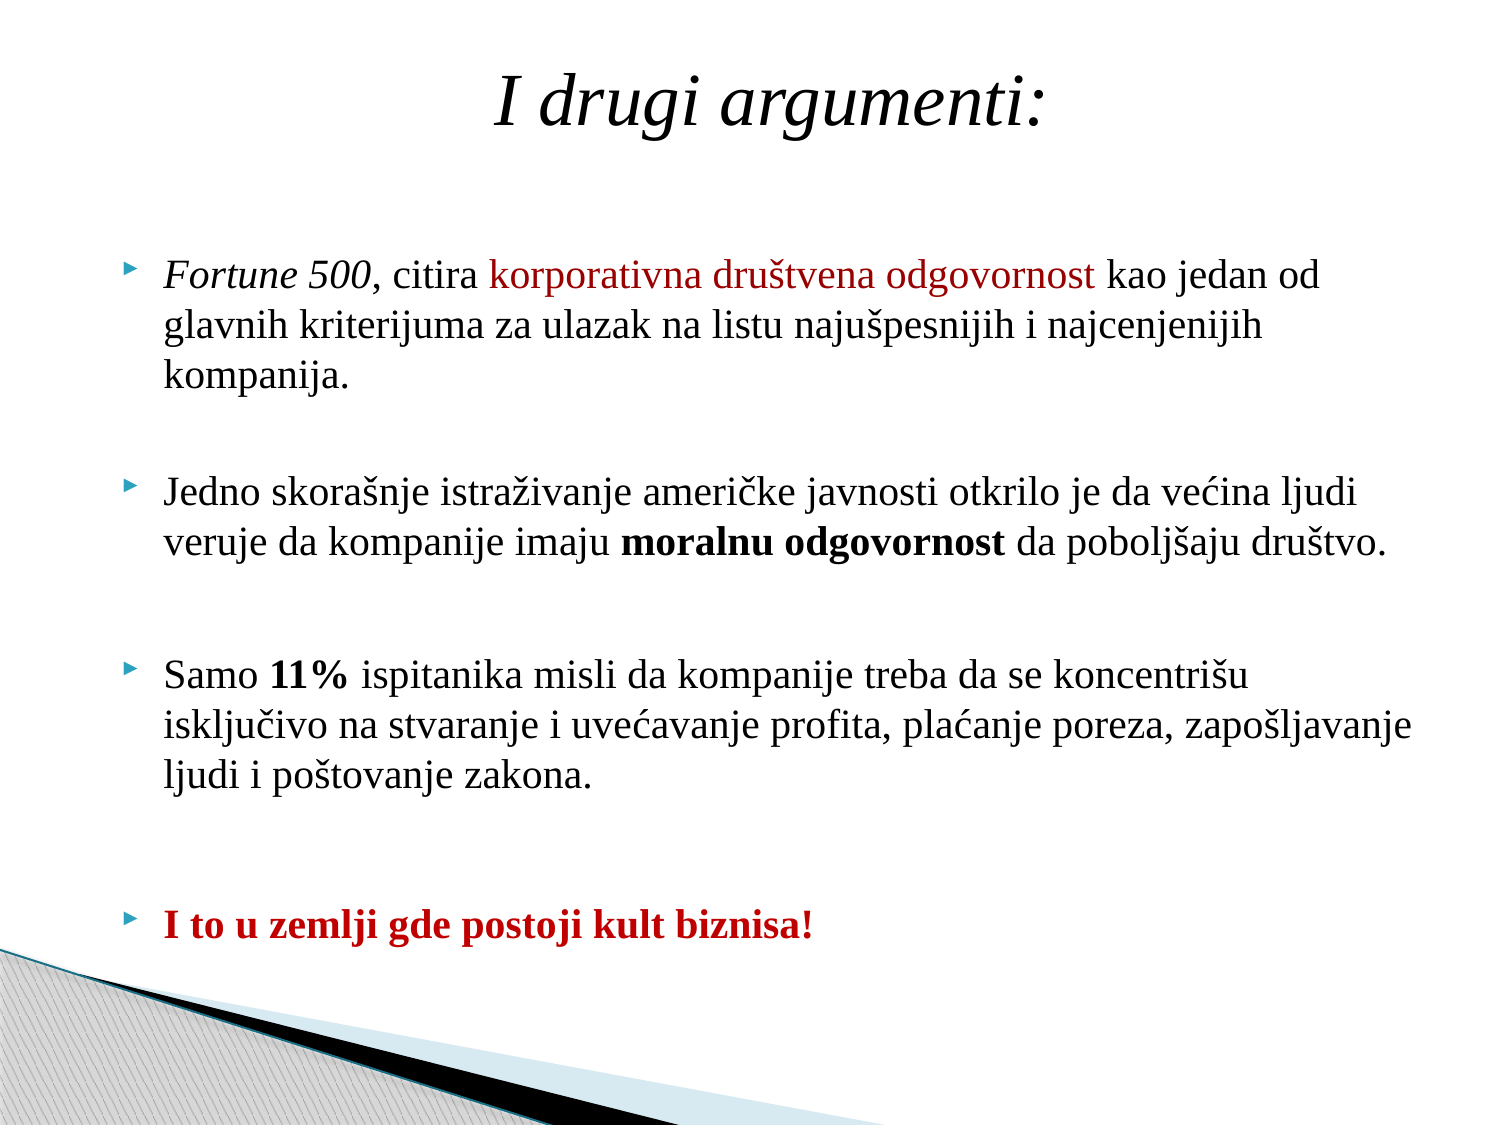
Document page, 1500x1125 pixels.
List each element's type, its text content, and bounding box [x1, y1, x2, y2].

list I drugi argumenti: Fortune 500, citira korporativna društvena odgovornost kao jedan od glavnih kriterijuma za ulazak na listu najušpesnijih i najcenjenijih kompanija. Jedno skorašnje istraživanje američke javnosti otkrilo je da većina ljudi veruje da kompanije imaju moralnu odgovornost da poboljšaju društvo. Samo 11% ispitanika misli da kompanije treba da se koncentrišu isključivo na stvaranje i uvećavanje profita, plaćanje poreza, zapošljavanje ljudi i poštovanje zakona. I to u zemlji gde postoji kult biznisa! [88, 42, 1439, 1048]
